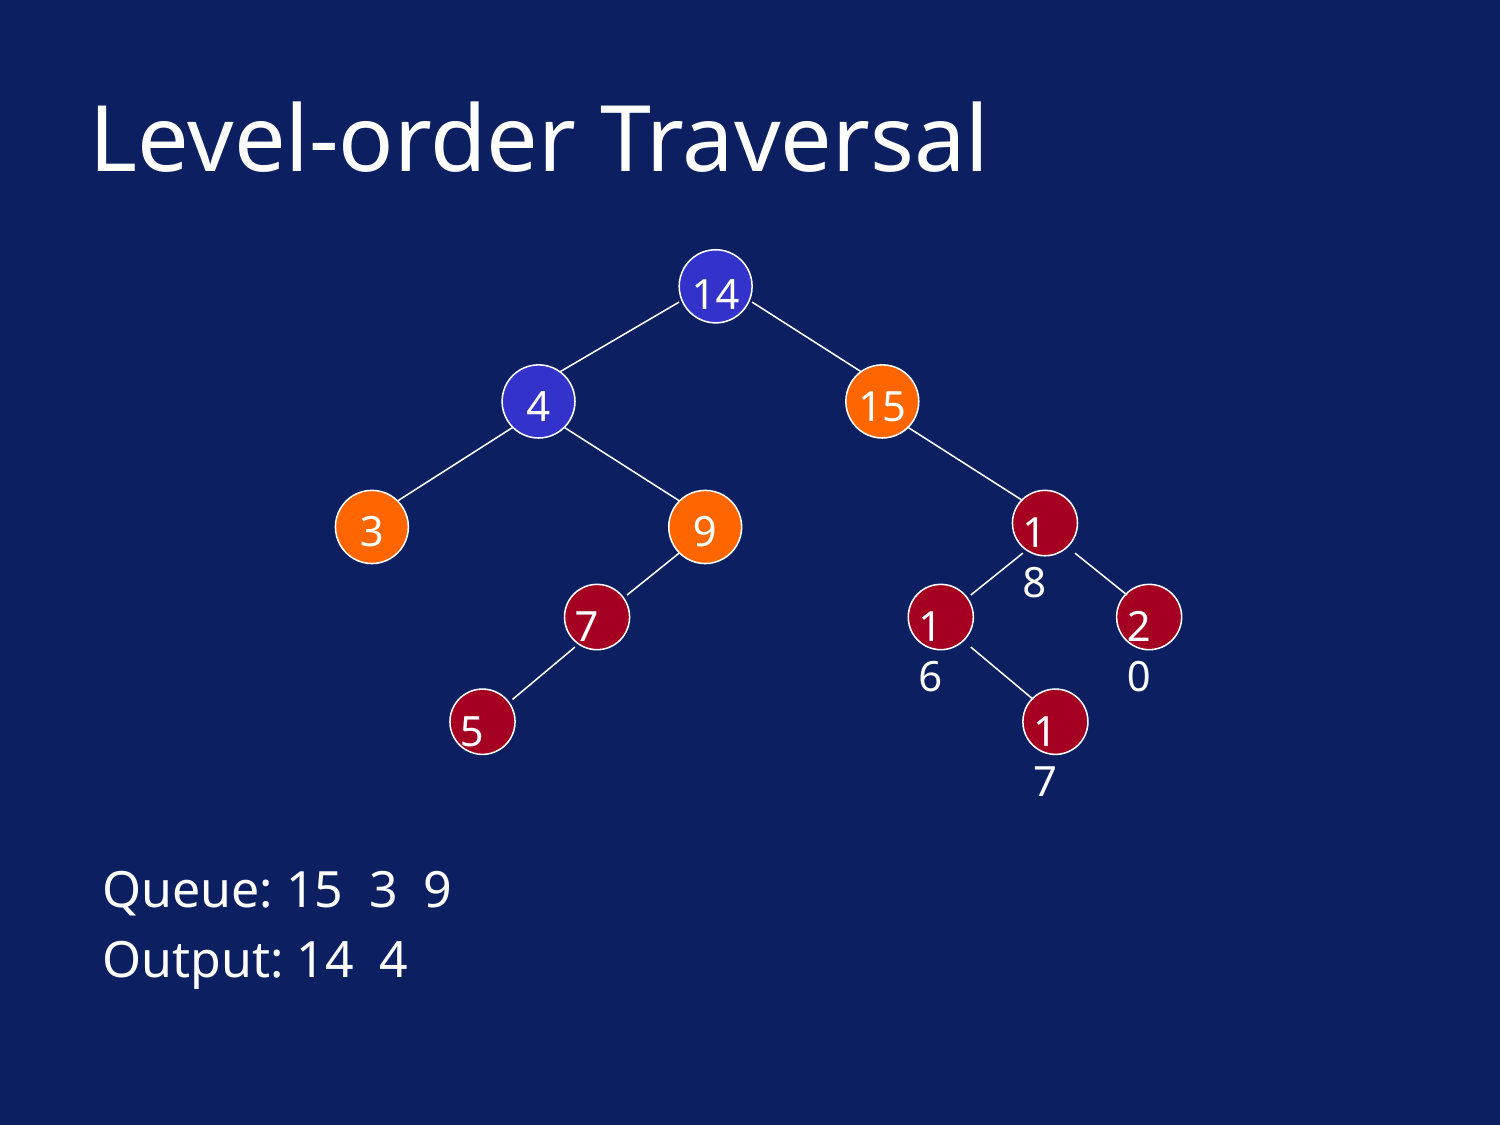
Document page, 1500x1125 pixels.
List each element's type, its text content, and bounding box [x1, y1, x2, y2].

text_box 4 [491, 372, 586, 438]
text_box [751, 301, 867, 376]
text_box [970, 646, 1034, 700]
text_box [685, 490, 727, 497]
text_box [512, 646, 576, 700]
text_box 9 [657, 497, 752, 563]
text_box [1106, 584, 1183, 659]
text_box Queue: 15 3 9 Output: 14 4 [87, 849, 1437, 1000]
text_box [691, 249, 740, 259]
text_box [351, 490, 392, 497]
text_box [897, 584, 974, 659]
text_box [397, 427, 513, 501]
text_box [872, 364, 904, 372]
text_box 3 [324, 497, 419, 563]
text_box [439, 688, 516, 763]
text_box 14 [668, 259, 763, 325]
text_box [908, 427, 1024, 501]
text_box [626, 552, 680, 596]
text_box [553, 584, 630, 659]
text_box [516, 364, 548, 372]
title Level-order Traversal [74, 59, 1425, 210]
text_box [1012, 688, 1089, 763]
text_box 15 [835, 372, 930, 438]
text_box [1074, 552, 1128, 596]
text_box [564, 427, 680, 501]
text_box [970, 552, 1024, 596]
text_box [553, 301, 680, 376]
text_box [1001, 490, 1078, 565]
